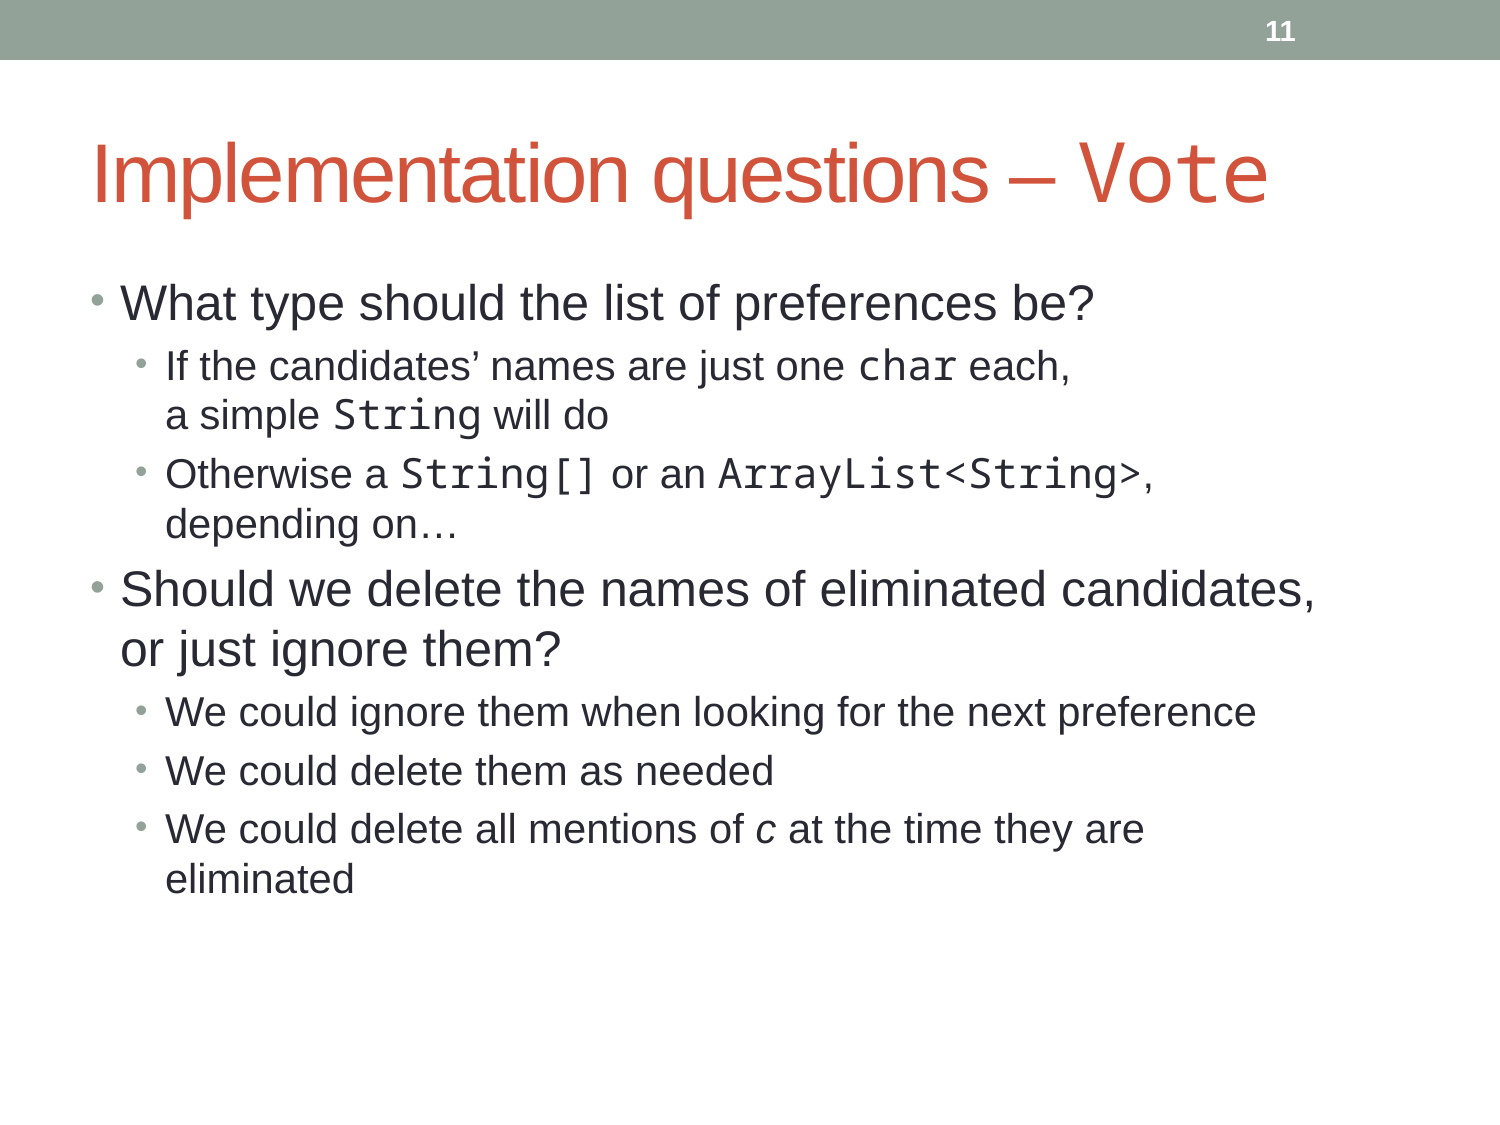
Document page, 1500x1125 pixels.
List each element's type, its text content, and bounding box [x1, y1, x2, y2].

slide_number 11 [1250, 3, 1425, 57]
list What type should the list of preferences be? If the candidates’ names are just one char each, a simple String will do Otherwise a String[] or an ArrayList<String>, depending on… Should we delete the names of eliminated candidates, or just ignore them? We could ignore them when looking for the next preference We could delete them as needed We could delete all mentions of c at the time they are eliminated [75, 262, 1359, 1063]
title Implementation questions – Vote [75, 87, 1425, 250]
